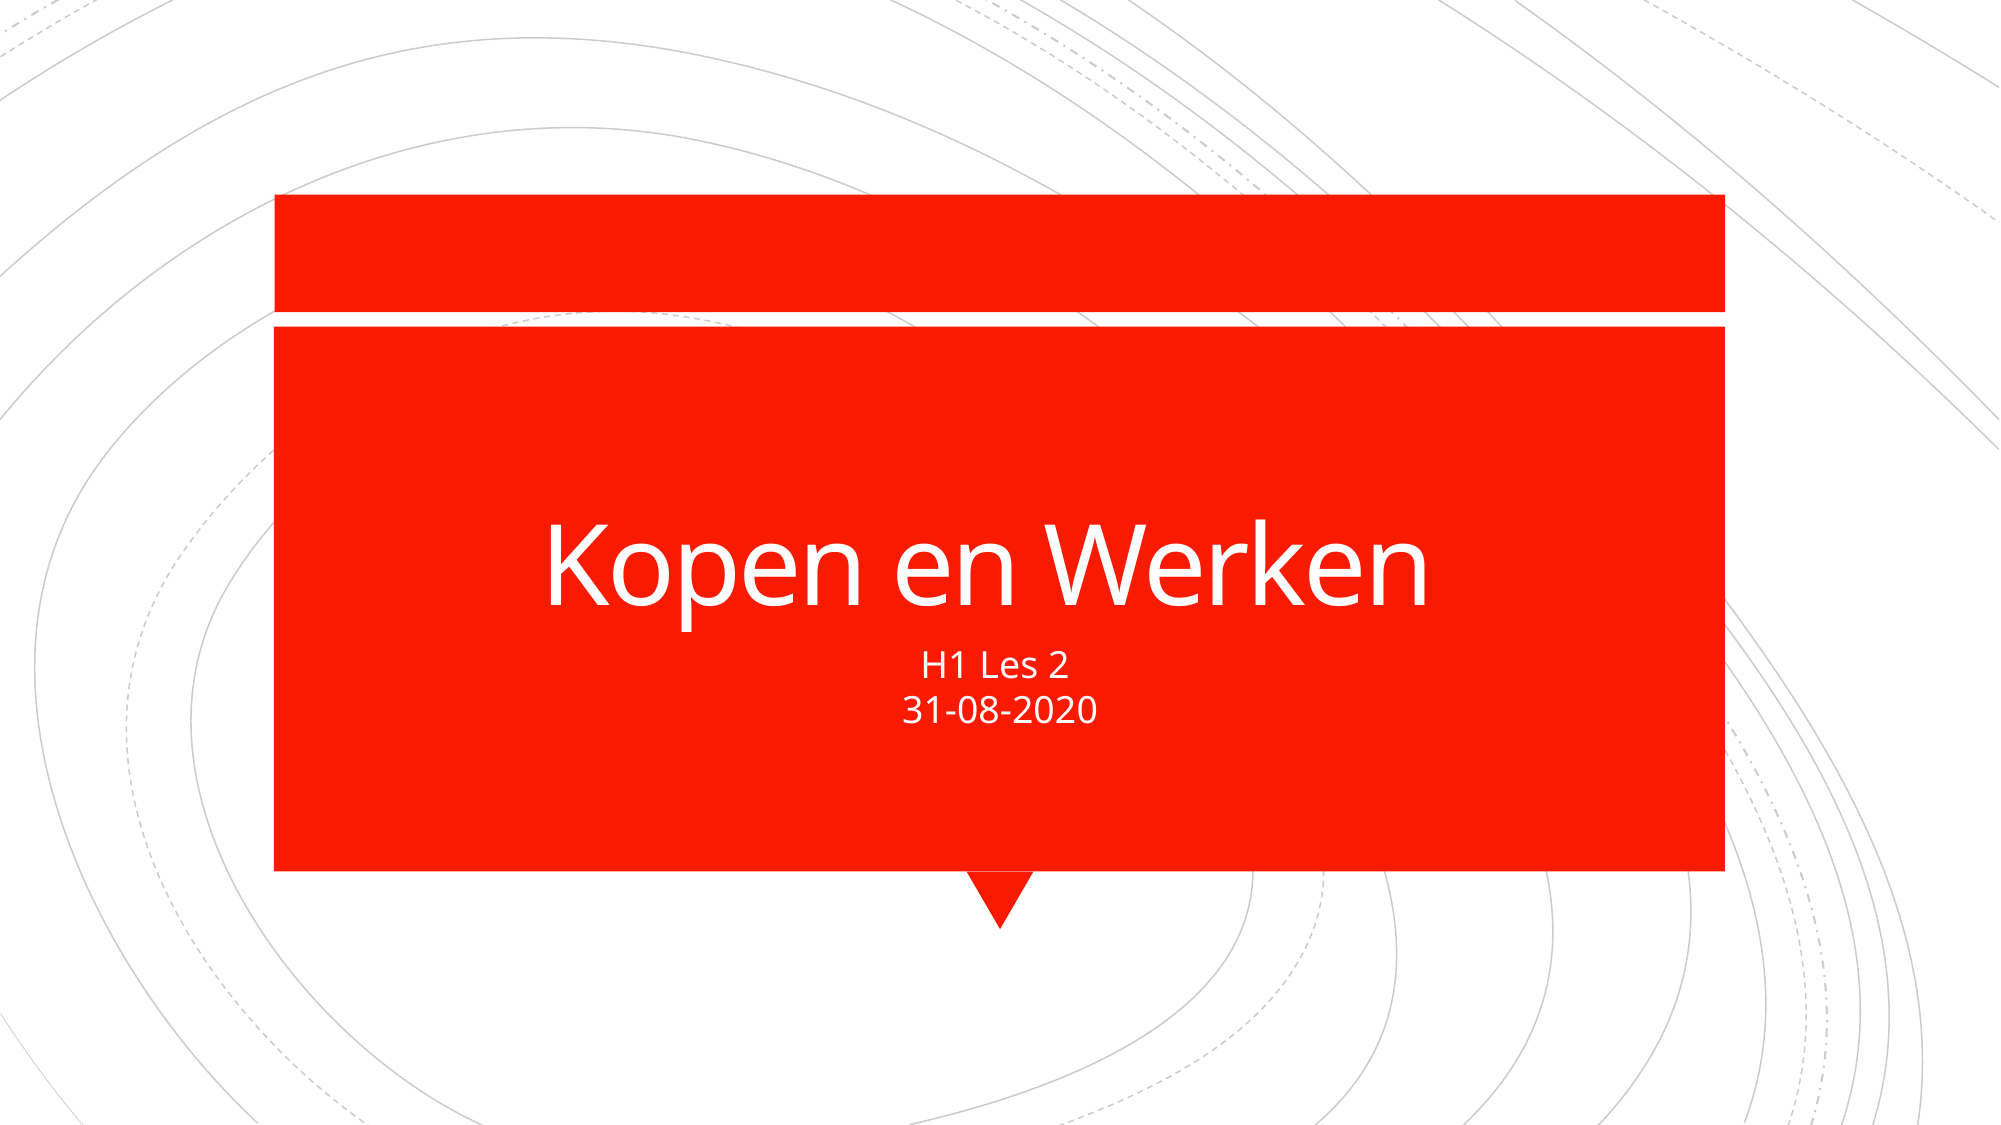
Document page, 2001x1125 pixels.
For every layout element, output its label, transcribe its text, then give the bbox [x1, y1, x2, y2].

subtitle H1 Les 2 31-08-2020 [288, 640, 1712, 858]
title Kopen en Werken [288, 340, 1713, 628]
